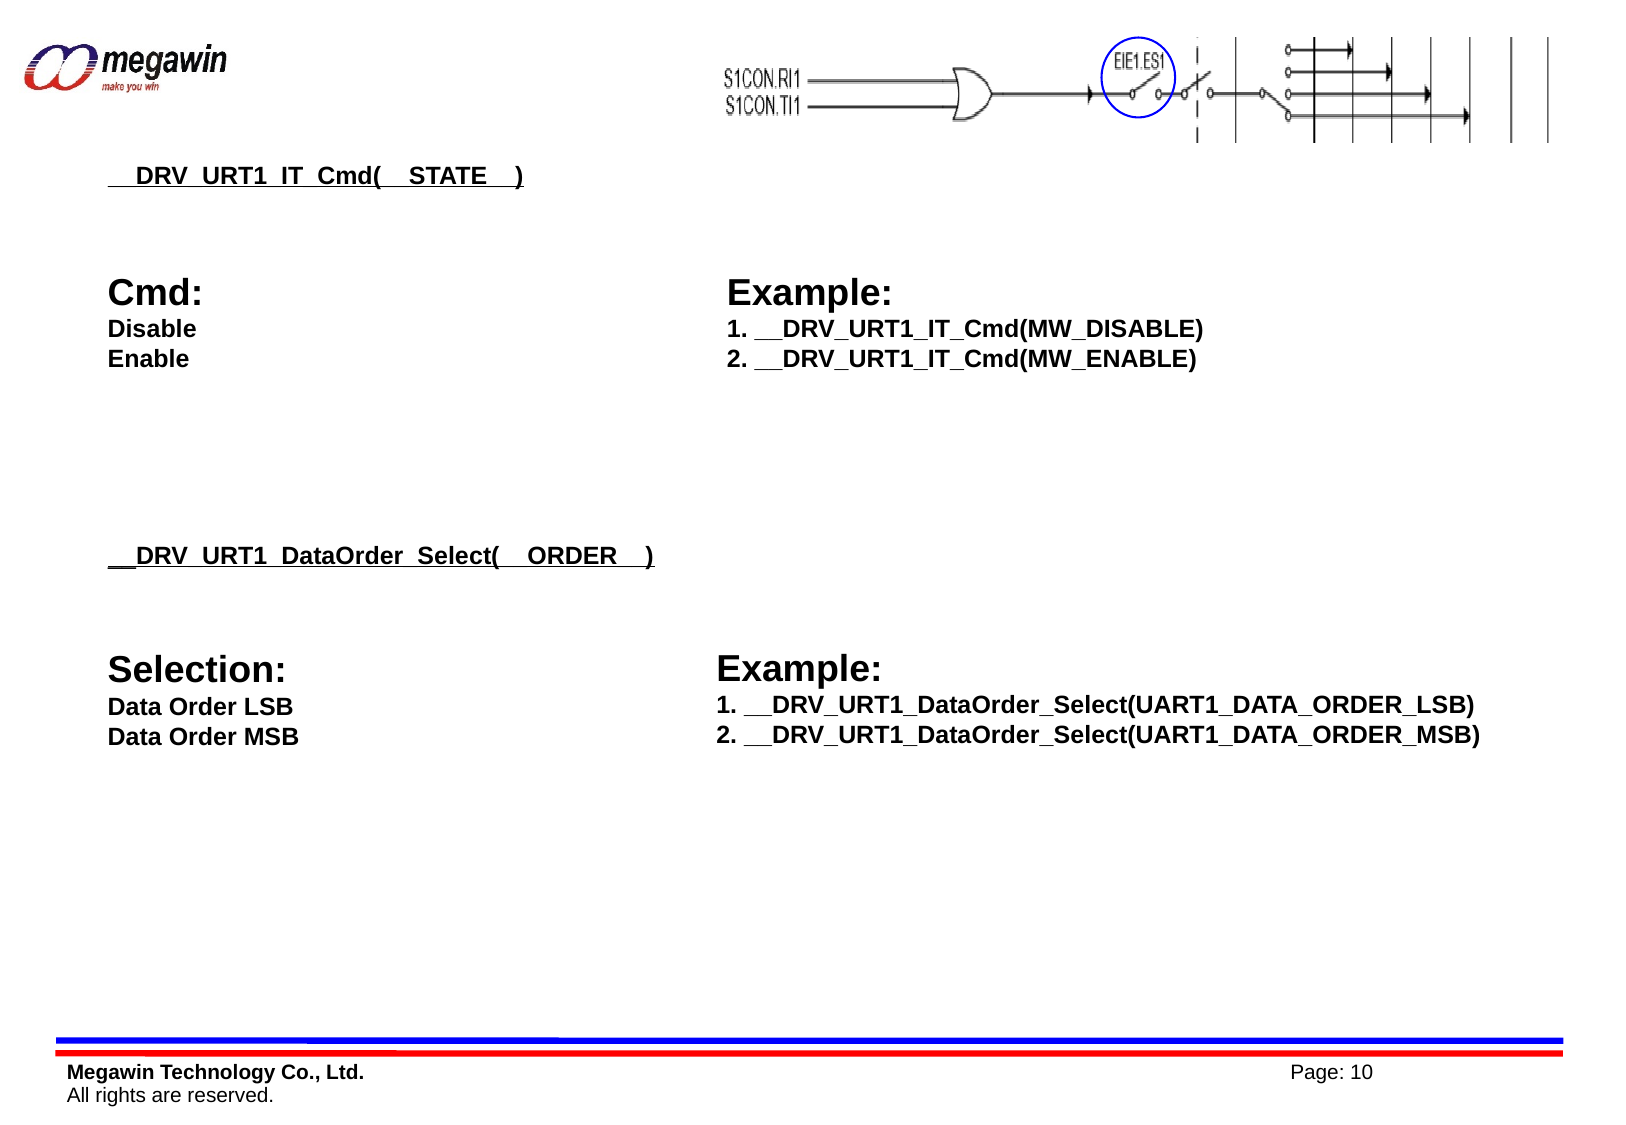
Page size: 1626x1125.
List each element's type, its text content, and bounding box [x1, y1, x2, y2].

text_box __DRV_URT1_IT_Cmd(__STATE__) [93, 152, 540, 198]
text_box Example: 1. __DRV_URT1_IT_Cmd(MW_DISABLE) 2. __DRV_URT1_IT_Cmd(MW_ENABLE) [712, 260, 1625, 380]
text_box Cmd: Disable Enable [92, 260, 219, 380]
text_box Selection: Data Order LSB Data Order MSB [93, 637, 322, 758]
picture [701, 37, 1564, 143]
picture [19, 37, 231, 97]
text_box Example: 1. __DRV_URT1_DataOrder_Select(UART1_DATA_ORDER_LSB) 2. __DRV_URT1_DataOrder_Select(UART1_DATA_ORDER_MSB) [701, 636, 1625, 756]
text_box __DRV_URT1_DataOrder_Select(__ORDER__) [93, 532, 670, 577]
